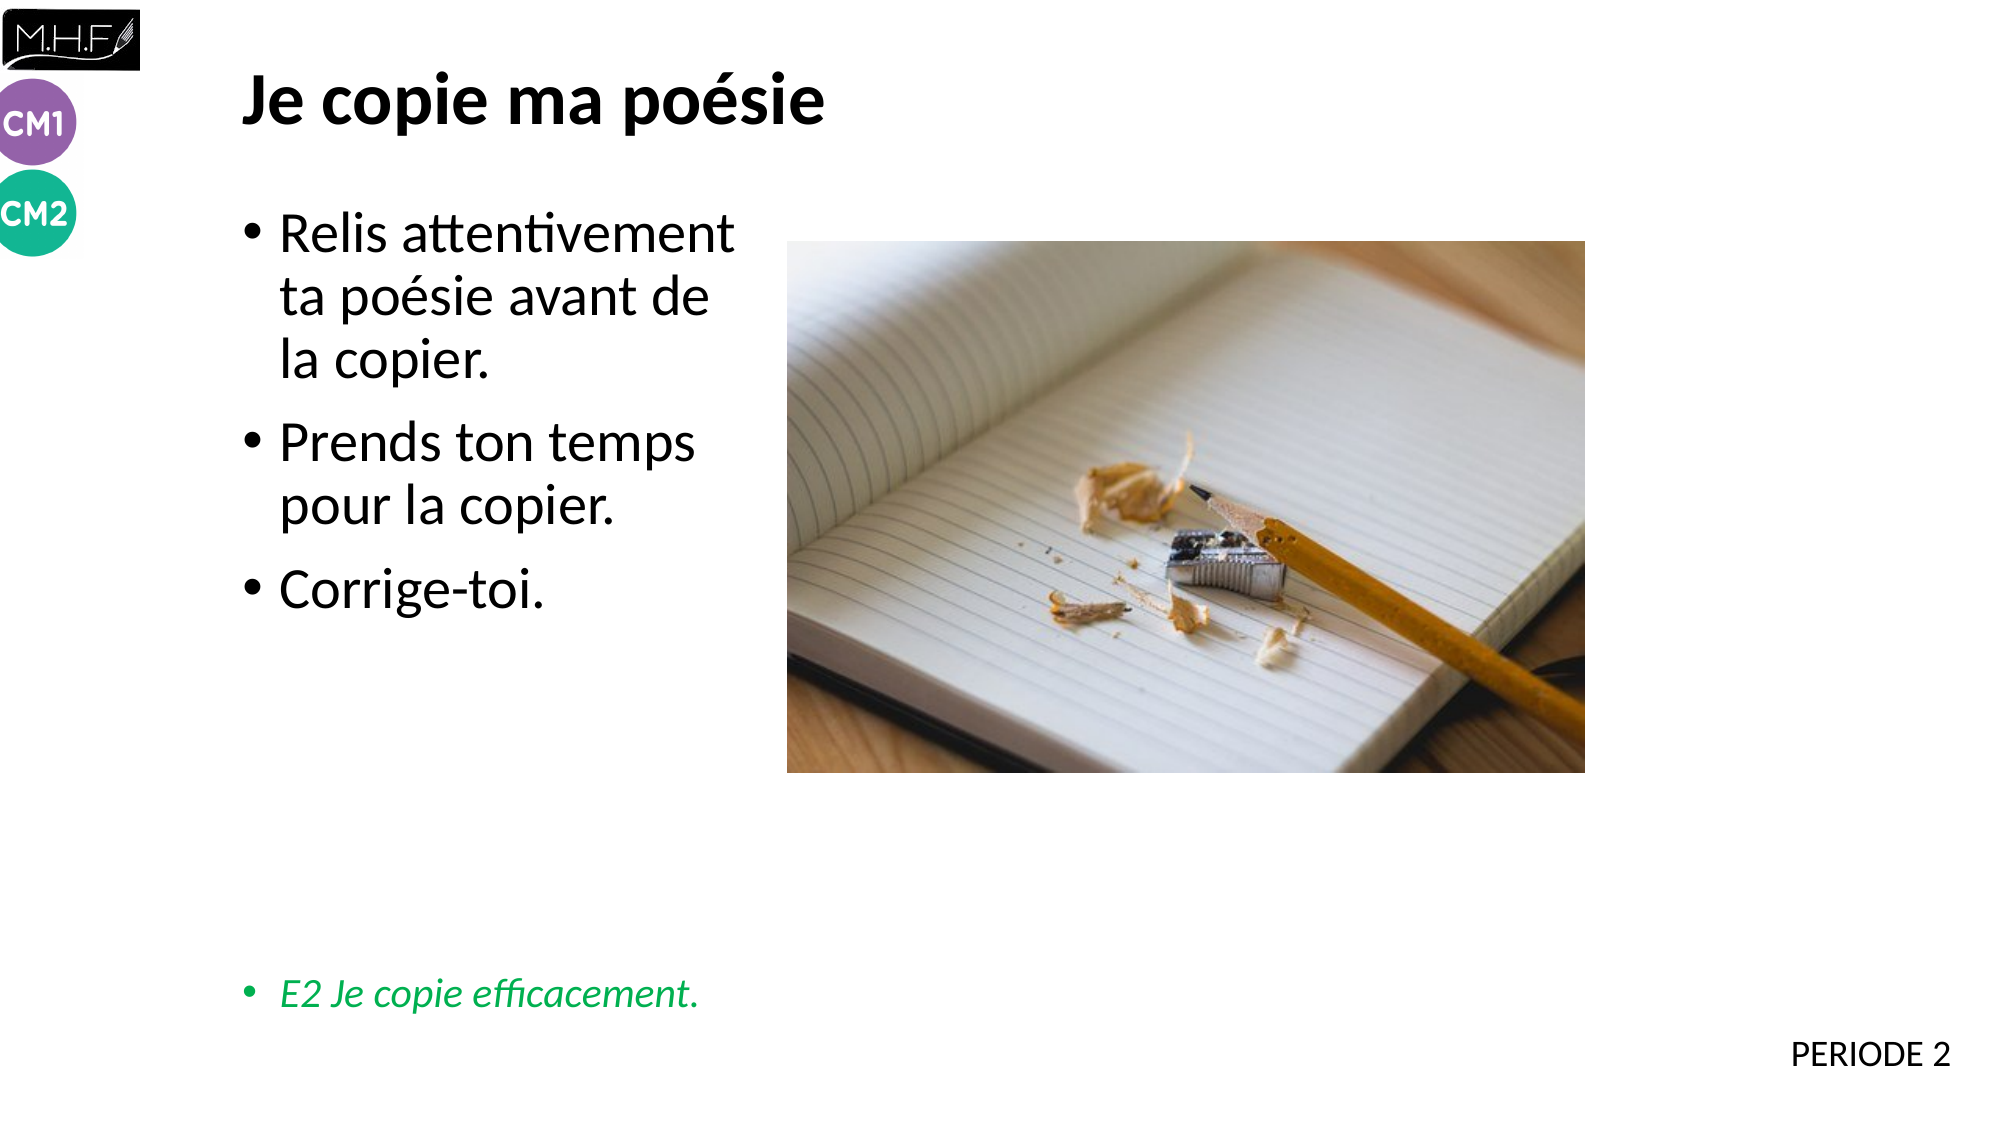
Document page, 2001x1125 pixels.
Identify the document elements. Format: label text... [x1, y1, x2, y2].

title Je copie ma poésie [227, 42, 868, 159]
picture [0, 7, 140, 259]
picture [787, 241, 1585, 773]
text_box Relis attentivement ta poésie avant de la copier. Prends ton temps pour la copier. Corrige-toi. E2 Je copie efficacement. [227, 194, 773, 1033]
text_box PERIODE 2 [1362, 1021, 1967, 1082]
